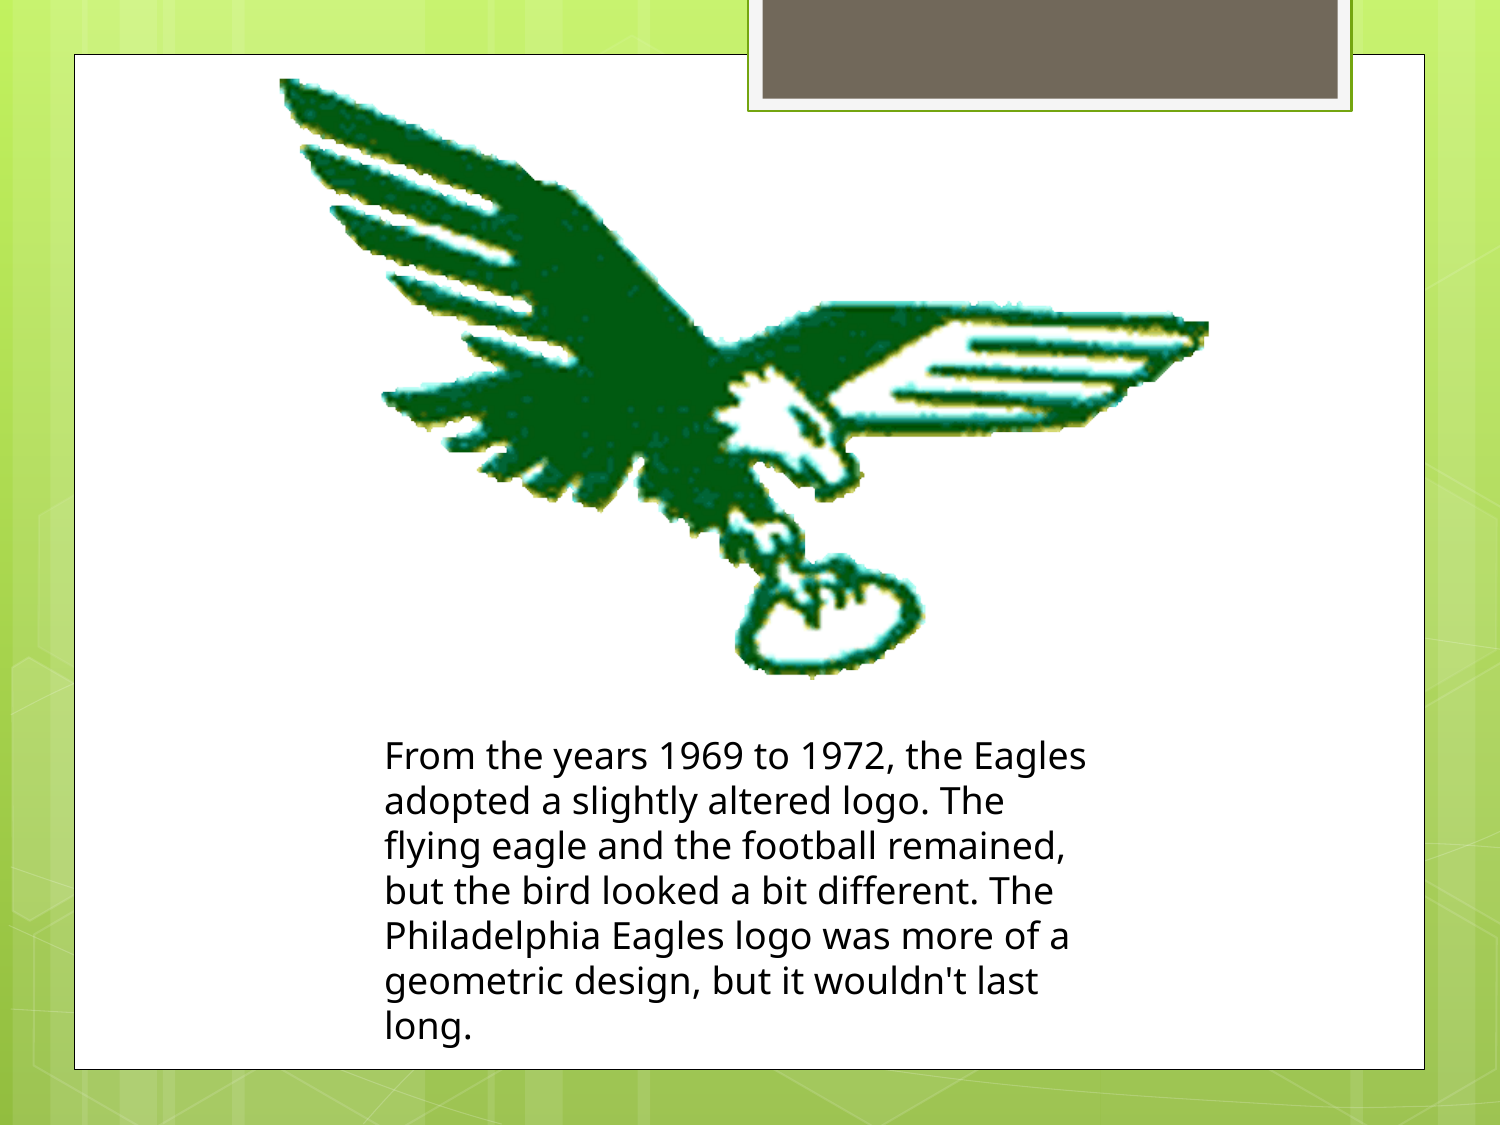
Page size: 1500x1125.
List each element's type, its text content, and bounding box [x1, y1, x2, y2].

text_box From the years 1969 to 1972, the Eagles adopted a slightly altered logo. The flying eagle and the football remained, but the bird looked a bit different. The Philadelphia Eagles logo was more of a geometric design, but it wouldn't last long. [369, 724, 1120, 1055]
picture [275, 74, 1214, 680]
